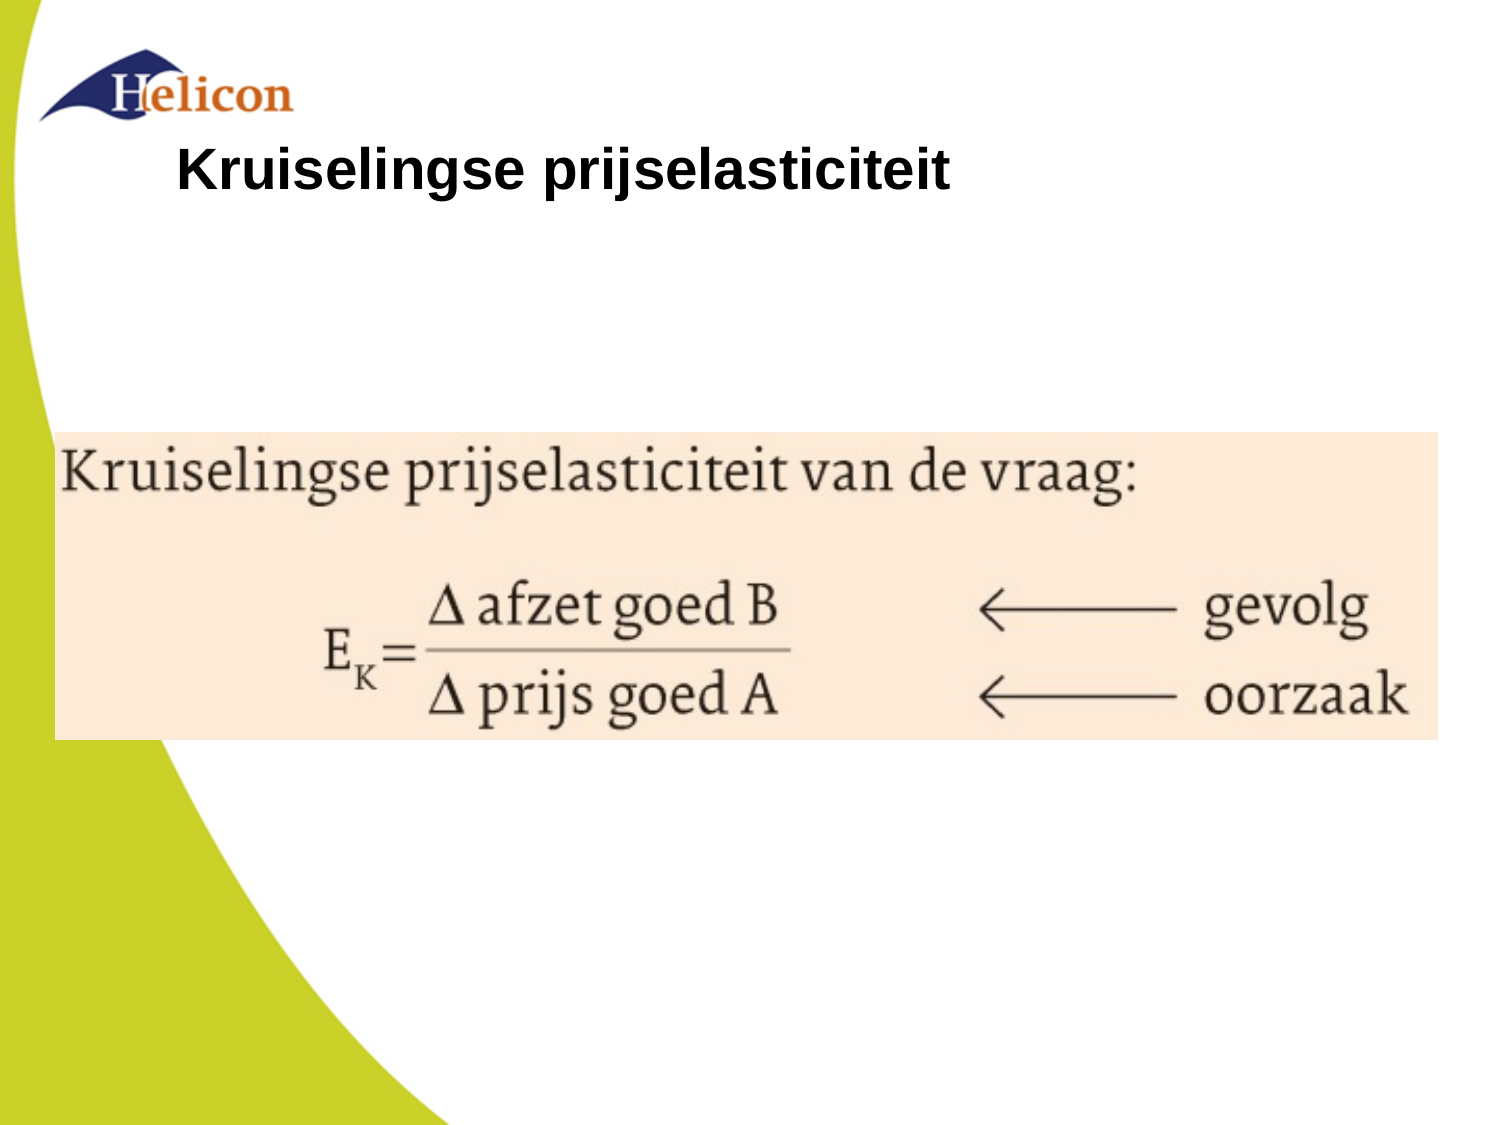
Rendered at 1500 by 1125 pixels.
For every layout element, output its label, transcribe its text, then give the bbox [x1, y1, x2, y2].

title Kruiselingse prijselasticiteit [161, 72, 1500, 260]
picture [0, 0, 1500, 1125]
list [55, 432, 1439, 740]
